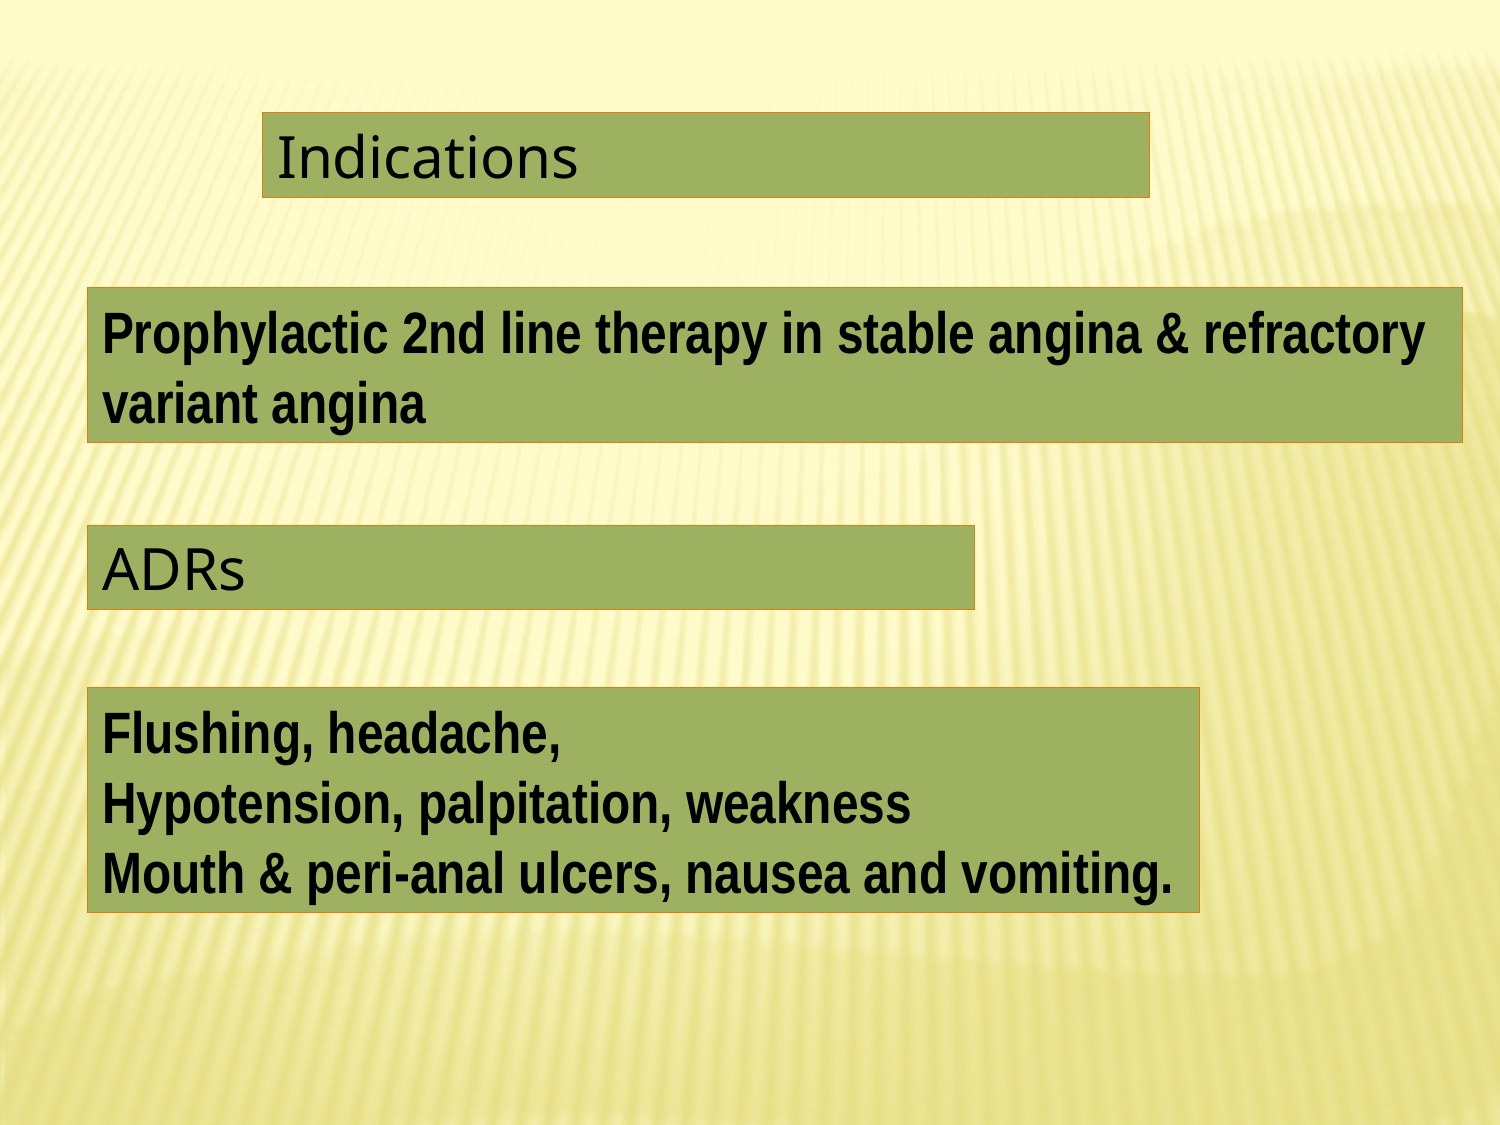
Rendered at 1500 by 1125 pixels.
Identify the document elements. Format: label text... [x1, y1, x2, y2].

text_box Prophylactic 2nd line therapy in stable angina & refractory variant angina [87, 287, 1463, 443]
text_box Flushing, headache, Hypotension, palpitation, weakness Mouth & peri-anal ulcers, nausea and vomiting. [87, 687, 1200, 913]
text_box Indications [262, 112, 1150, 198]
text_box ADRs [87, 525, 975, 610]
